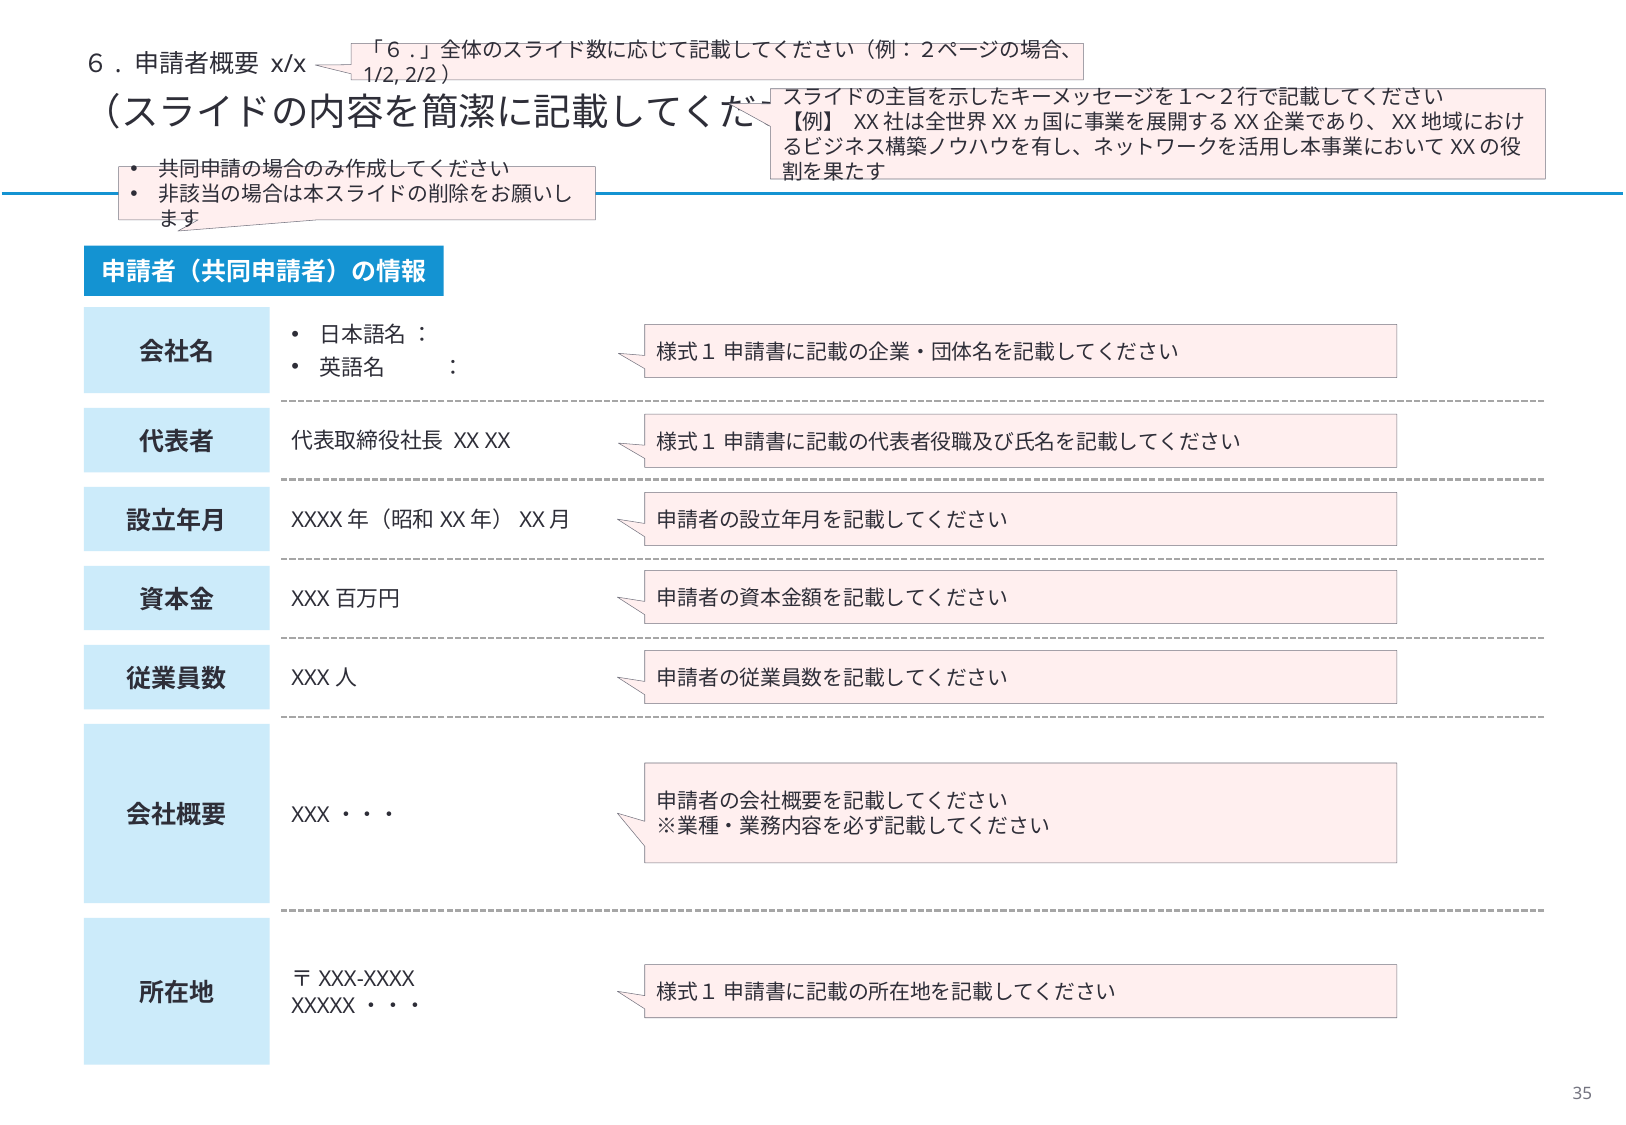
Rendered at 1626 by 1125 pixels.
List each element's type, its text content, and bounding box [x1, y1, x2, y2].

text_box XXX人 [279, 644, 1542, 710]
text_box 様式１ 申請書に記載の所在地を記載してください [616, 963, 1398, 1019]
text_box 所在地 [83, 917, 270, 1065]
text_box 様式１ 申請書に記載の代表者役職及び氏名を記載してください [617, 413, 1398, 469]
text_box 申請者の会社概要を記載してください ※業種・業務内容を必ず記載してください [616, 762, 1398, 864]
text_box XXXX年（昭和XX年）XX月 [279, 486, 1542, 552]
text_box 申請者の資本金額を記載してください [616, 569, 1398, 625]
text_box 「６.」全体のスライド数に応じて記載してください（例：２ページの場合、1/2, 2/2） [314, 42, 1085, 81]
list （スライドの内容を簡潔に記載してください） [84, 83, 1543, 183]
text_box 申請者（共同申請者）の情報 [83, 245, 445, 297]
text_box 会社概要 [83, 723, 270, 904]
text_box XXX百万円 [279, 565, 1542, 631]
text_box 〒XXX-XXXX XXXXX・・・ [279, 917, 1542, 1065]
text_box 会社名 [83, 306, 270, 394]
text_box 様式１ 申請書に記載の企業・団体名を記載してください [617, 323, 1398, 379]
text_box 設立年月 [83, 486, 270, 552]
text_box 共同申請の場合のみ作成してください 非該当の場合は本スライドの削除をお願いします [117, 165, 597, 232]
text_box 申請者の従業員数を記載してください [616, 649, 1398, 705]
text_box 従業員数 [83, 644, 270, 710]
text_box 代表者 [83, 407, 270, 473]
text_box スライドの主旨を示したキーメッセージを１～２行で記載してください 【例】 XX社は全世界XXヵ国に事業を展開するXX企業であり、XX地域におけるビジネス構築ノウハウを有し、ネットワークを活用し本事業においてXXの役割を果たす [728, 87, 1547, 180]
text_box 代表取締役社長 XX XX [279, 407, 1542, 473]
text_box 資本金 [83, 565, 270, 631]
text_box 申請者の設立年月を記載してください [616, 491, 1398, 547]
text_box 日本語名 ： 英語名 ： [279, 306, 1542, 394]
list ６. 申請者概要 x/x [84, 40, 1543, 82]
text_box XXX・・・ [279, 723, 1542, 904]
